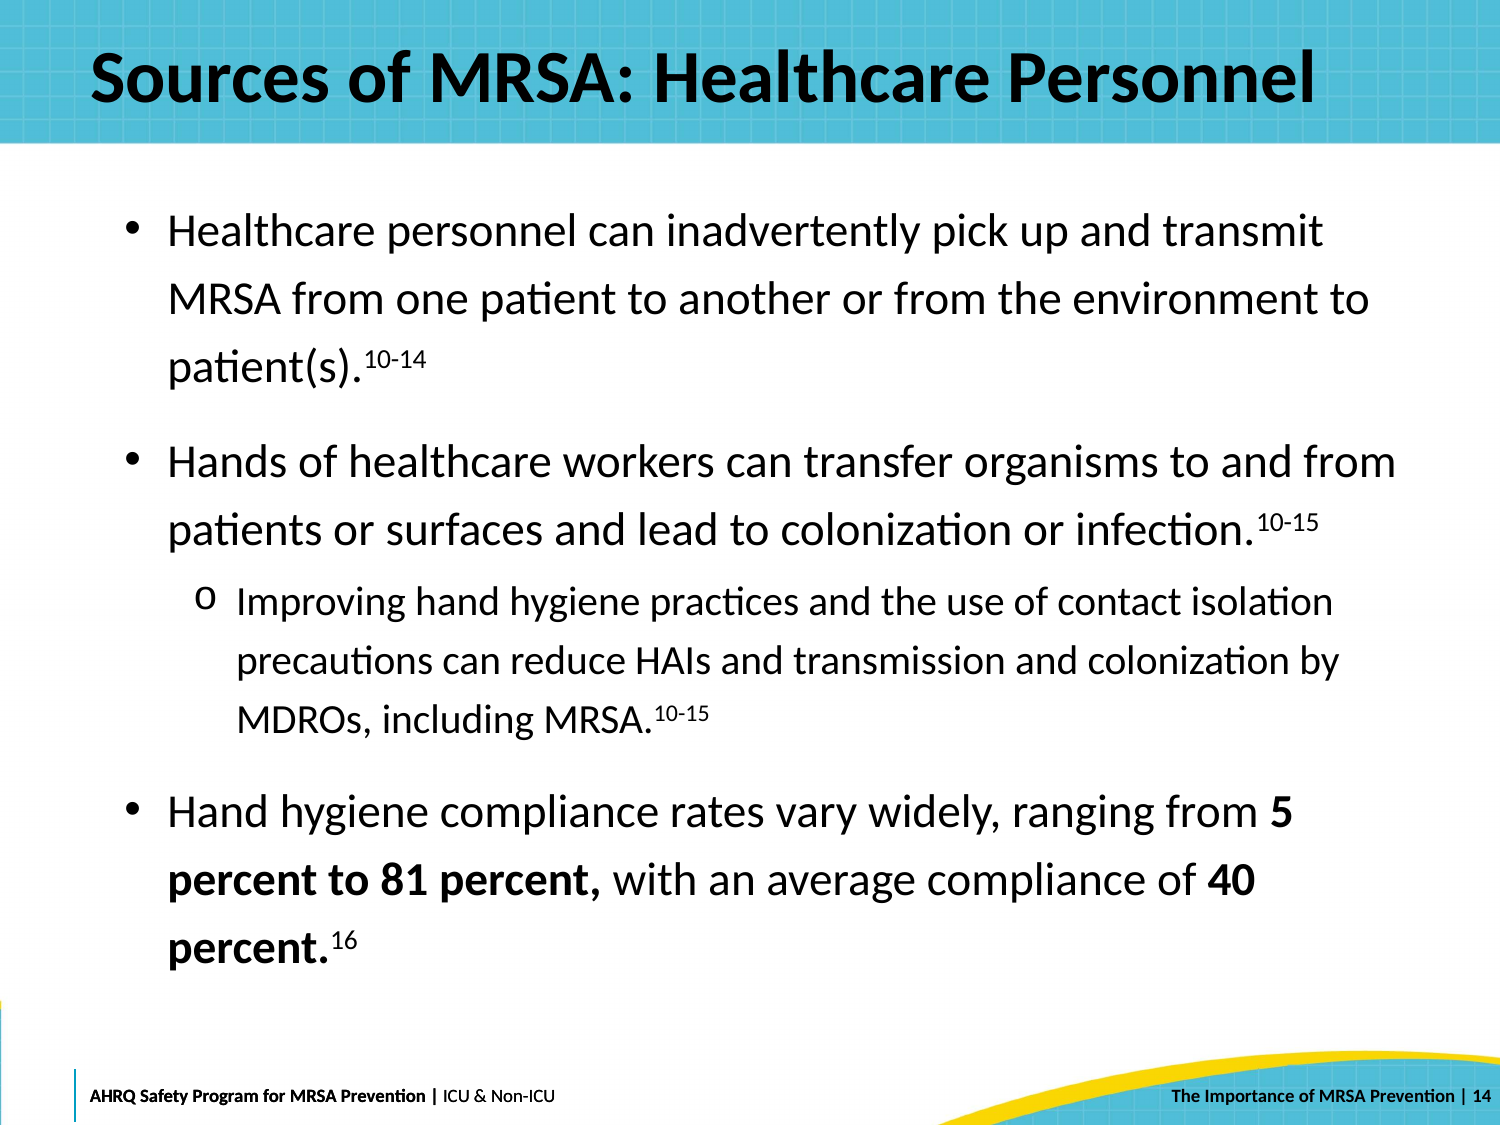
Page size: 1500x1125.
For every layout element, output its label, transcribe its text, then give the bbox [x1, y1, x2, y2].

slide_number | 14 [1455, 1065, 1500, 1125]
list Healthcare personnel can inadvertently pick up and transmit MRSA from one patient to another or from the environment to patient(s).10-14 Hands of healthcare workers can transfer organisms to and from patients or surfaces and lead to colonization or infection.10-15 Improving hand hygiene practices and the use of contact isolation precautions can reduce HAIs and transmission and colonization by MDROs, including MRSA.10-15 Hand hygiene compliance rates vary widely, ranging from 5 percent to 81 percent, with an average compliance of 40 percent.16 [75, 179, 1425, 1035]
picture [0, 0, 1500, 1125]
title Sources of MRSA: Healthcare Personnel [75, 0, 1425, 150]
